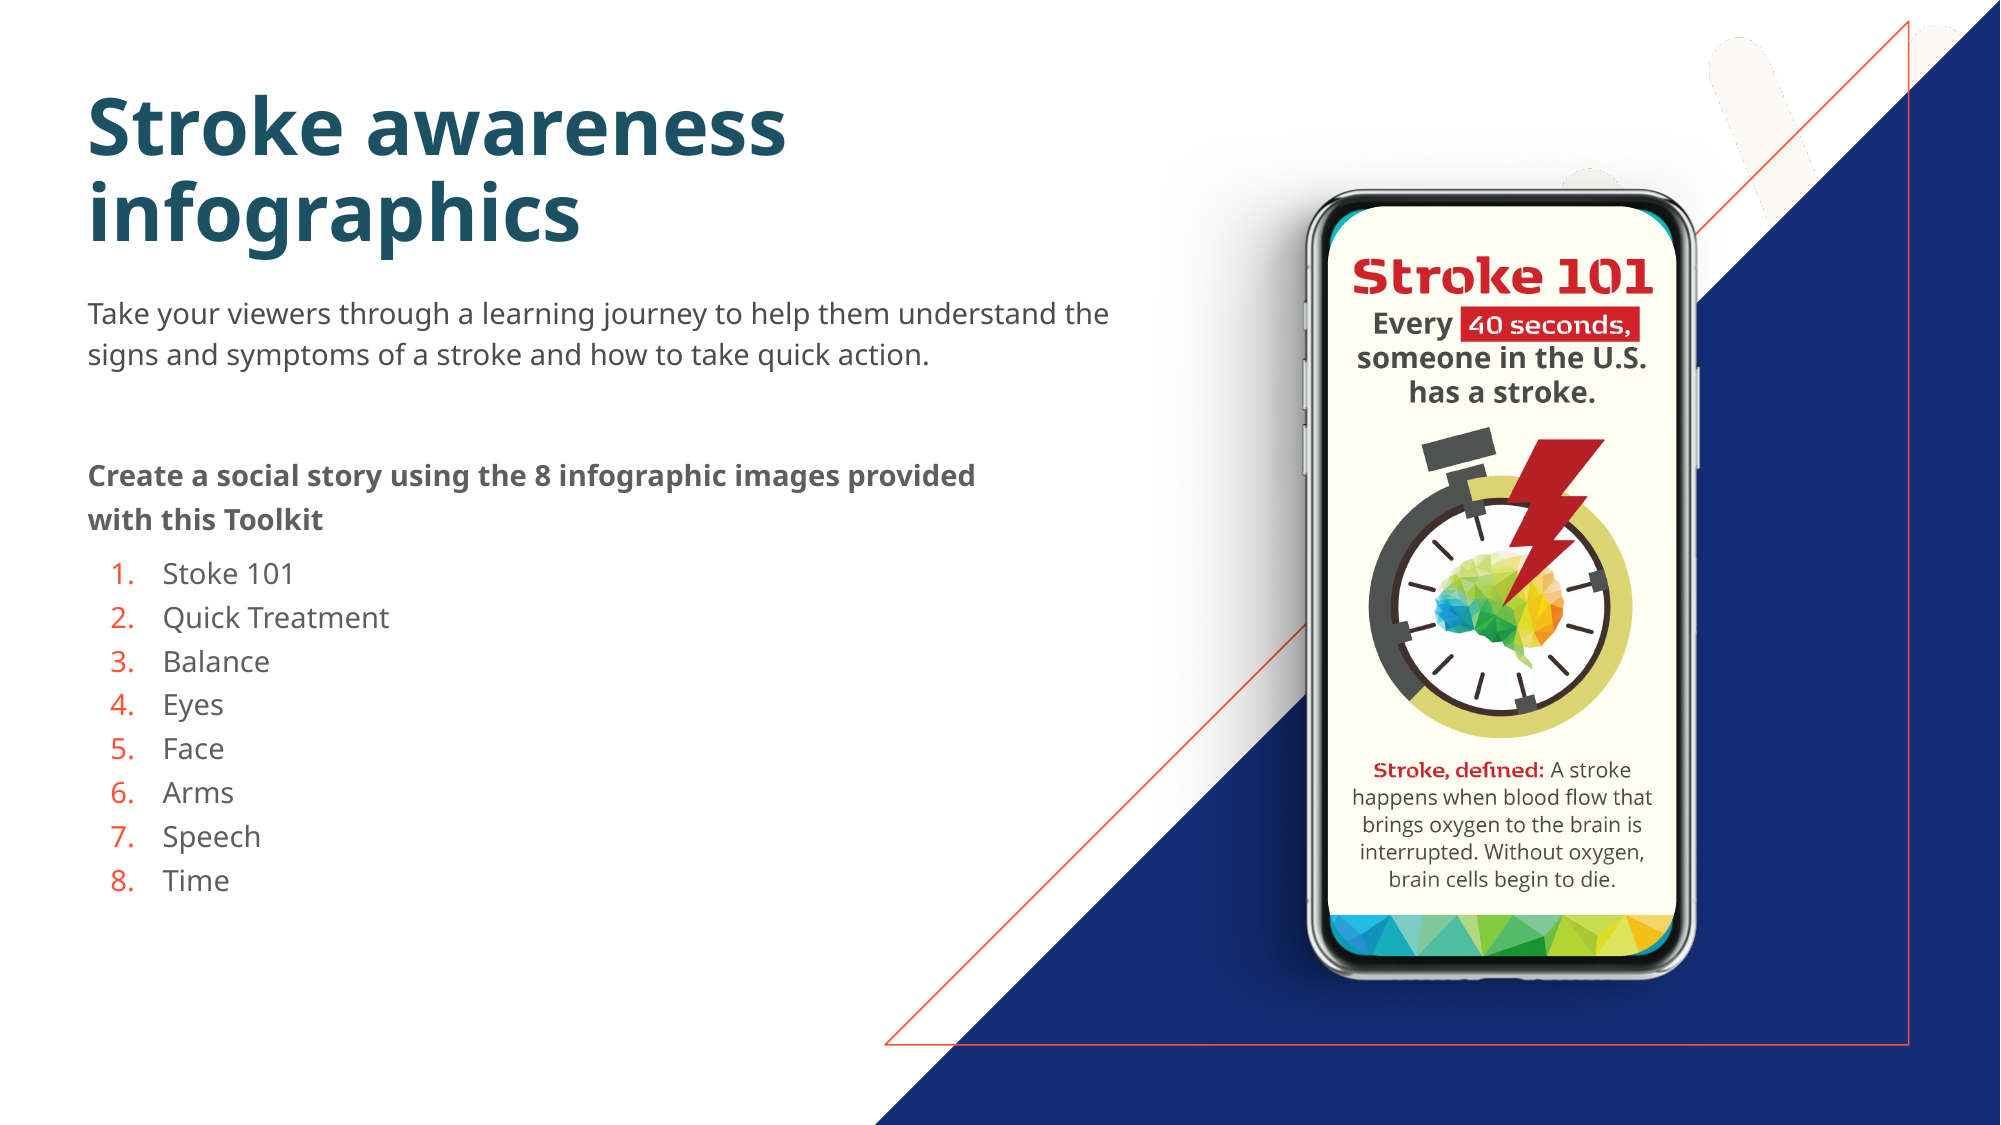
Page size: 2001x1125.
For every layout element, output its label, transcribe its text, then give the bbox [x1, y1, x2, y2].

picture [999, 90, 2001, 1102]
list Create a social story using the 8 infographic images provided with this Toolkit Stoke 101 Quick Treatment Balance Eyes Face Arms Speech Time [87, 440, 1032, 957]
list Take your viewers through a learning journey to help them understand the signs and symptoms of a stroke and how to take quick action. [87, 282, 1173, 424]
title Stroke awareness infographics [87, 48, 1840, 266]
